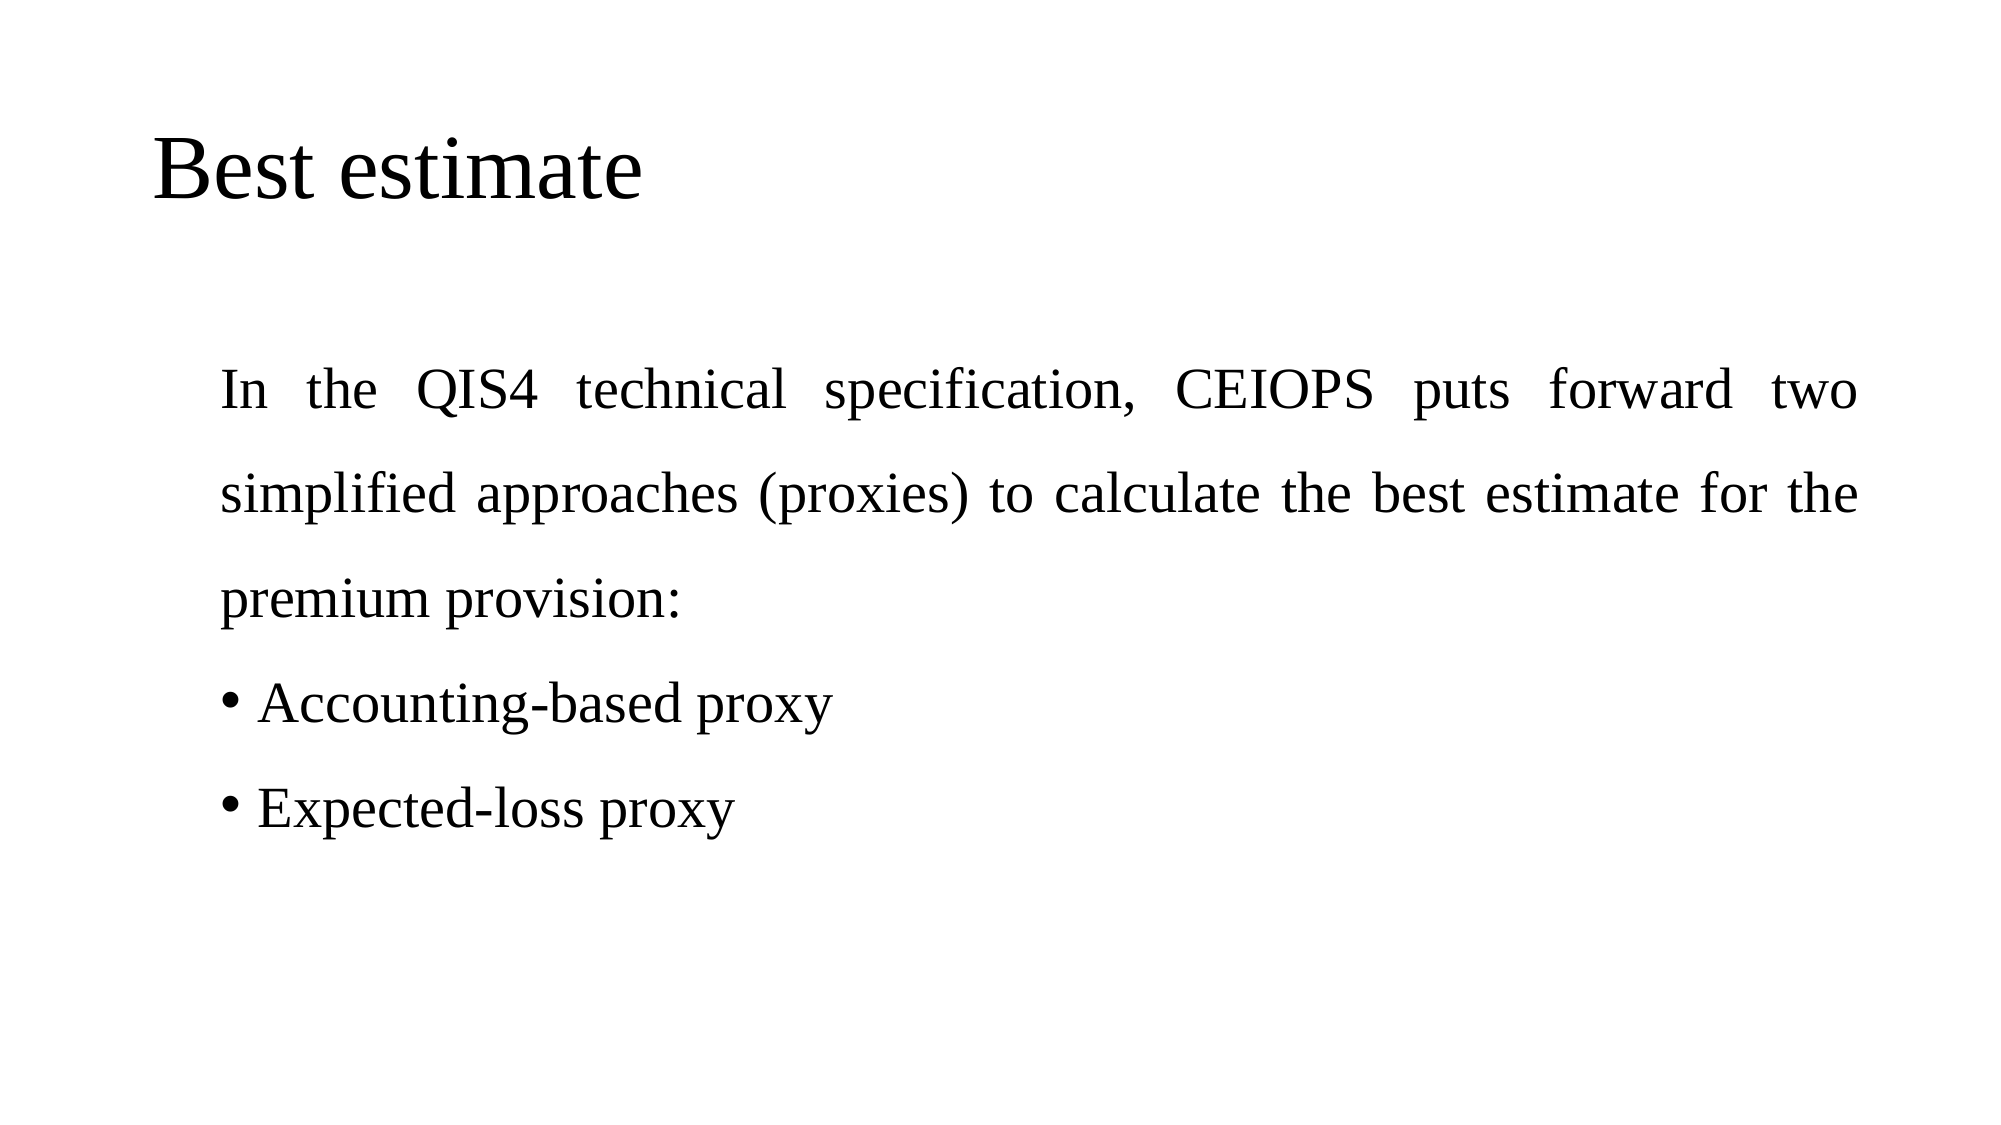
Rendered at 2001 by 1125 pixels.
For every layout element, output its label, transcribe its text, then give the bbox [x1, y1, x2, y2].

title Best estimate [137, 59, 1863, 278]
list In the QIS4 technical specification, CEIOPS puts forward two simplified approaches (proxies) to calculate the best estimate for the premium provision: Accounting-based proxy Expected-loss proxy [205, 307, 1875, 897]
